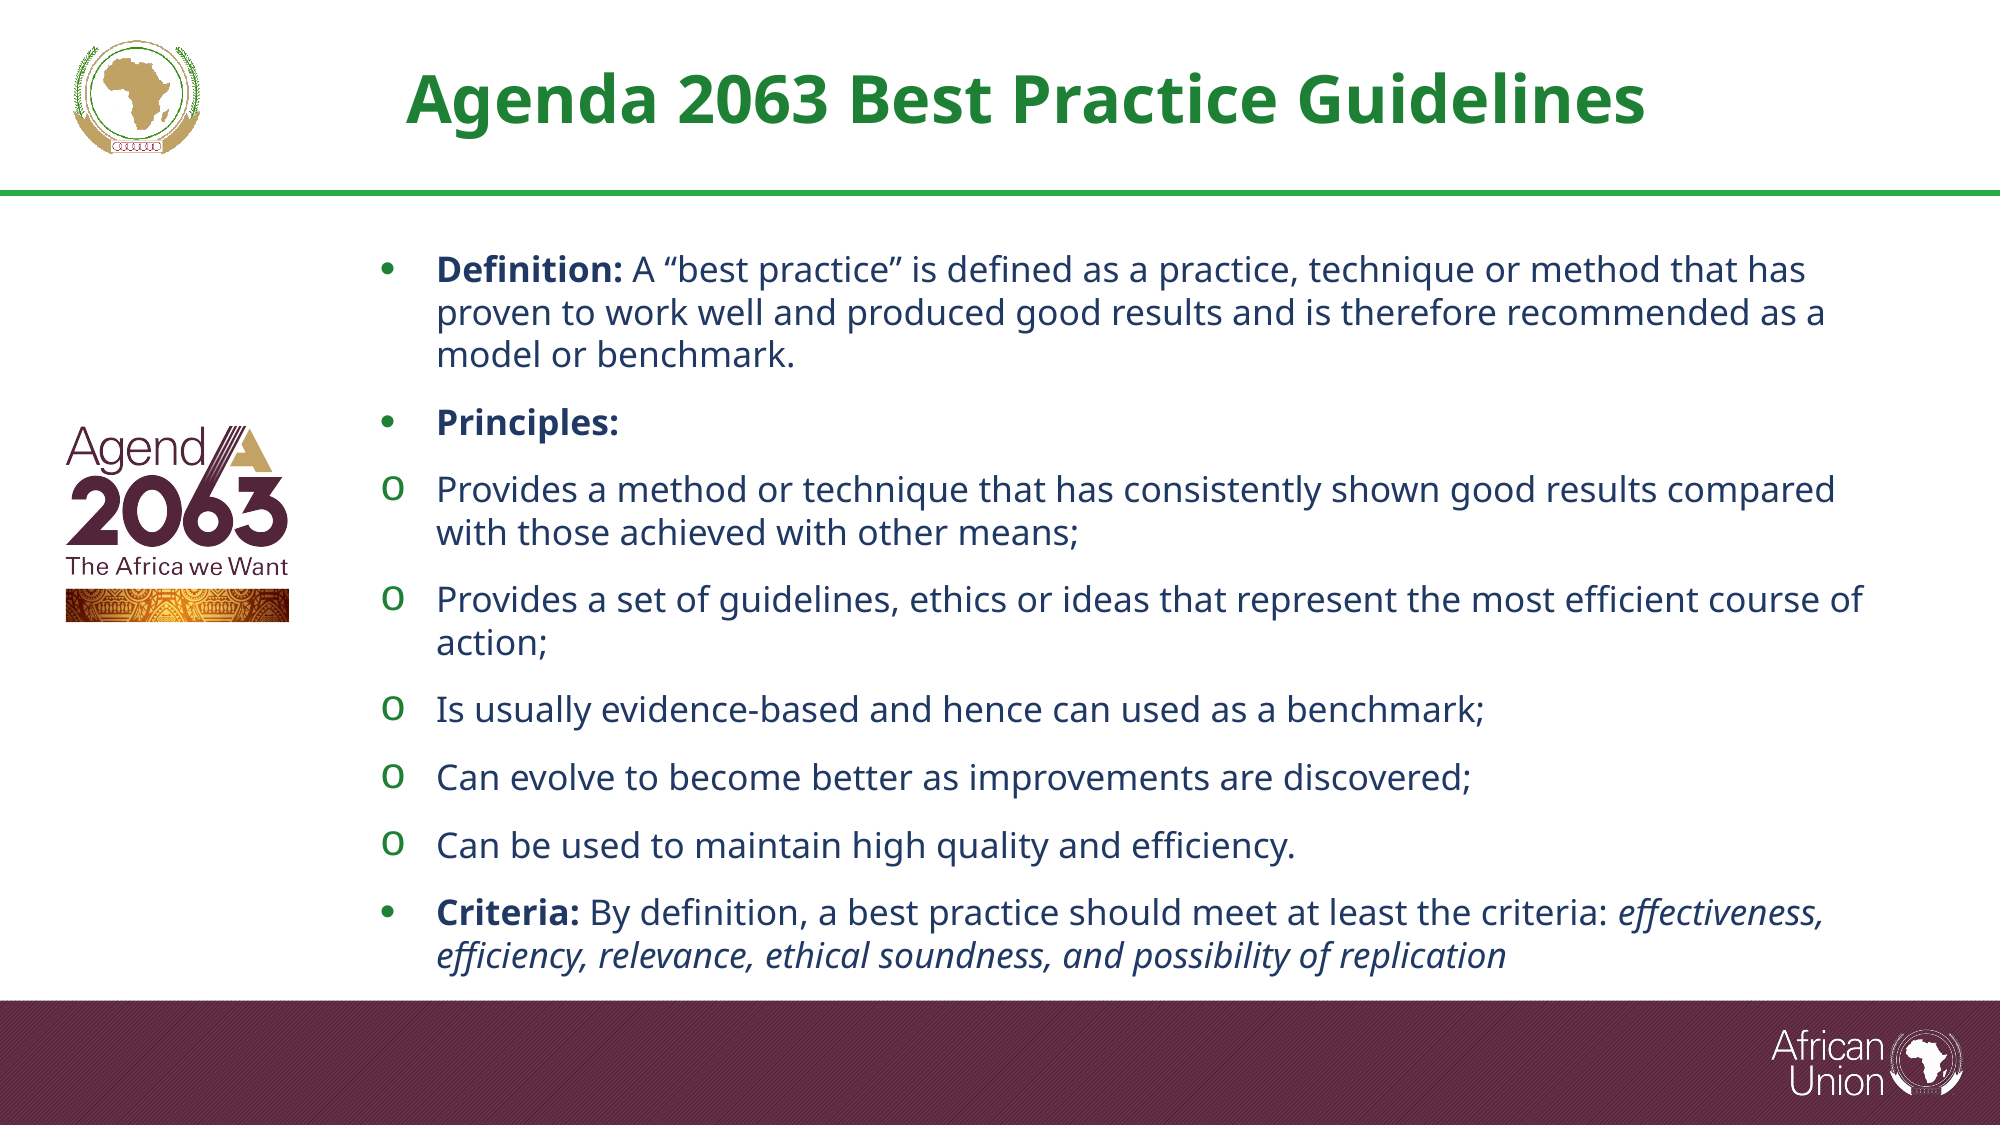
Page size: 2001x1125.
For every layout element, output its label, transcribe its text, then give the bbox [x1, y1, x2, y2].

list Definition: A “best practice” is defined as a practice, technique or method that has proven to work well and produced good results and is therefore recommended as a model or benchmark. Principles: Provides a method or technique that has consistently shown good results compared with those achieved with other means; Provides a set of guidelines, ethics or ideas that represent the most efficient course of action; Is usually evidence-based and hence can used as a benchmark; Can evolve to become better as improvements are discovered; Can be used to maintain high quality and efficiency. Criteria: By definition, a best practice should meet at least the criteria: effectiveness, efficiency, relevance, ethical soundness, and possibility of replication [345, 239, 1902, 945]
picture [56, 420, 299, 650]
picture [1734, 1000, 2000, 1125]
picture [71, 38, 202, 156]
text_box Agenda 2063 Best Practice Guidelines [391, 49, 1663, 145]
text_box [0, 1000, 1734, 1125]
